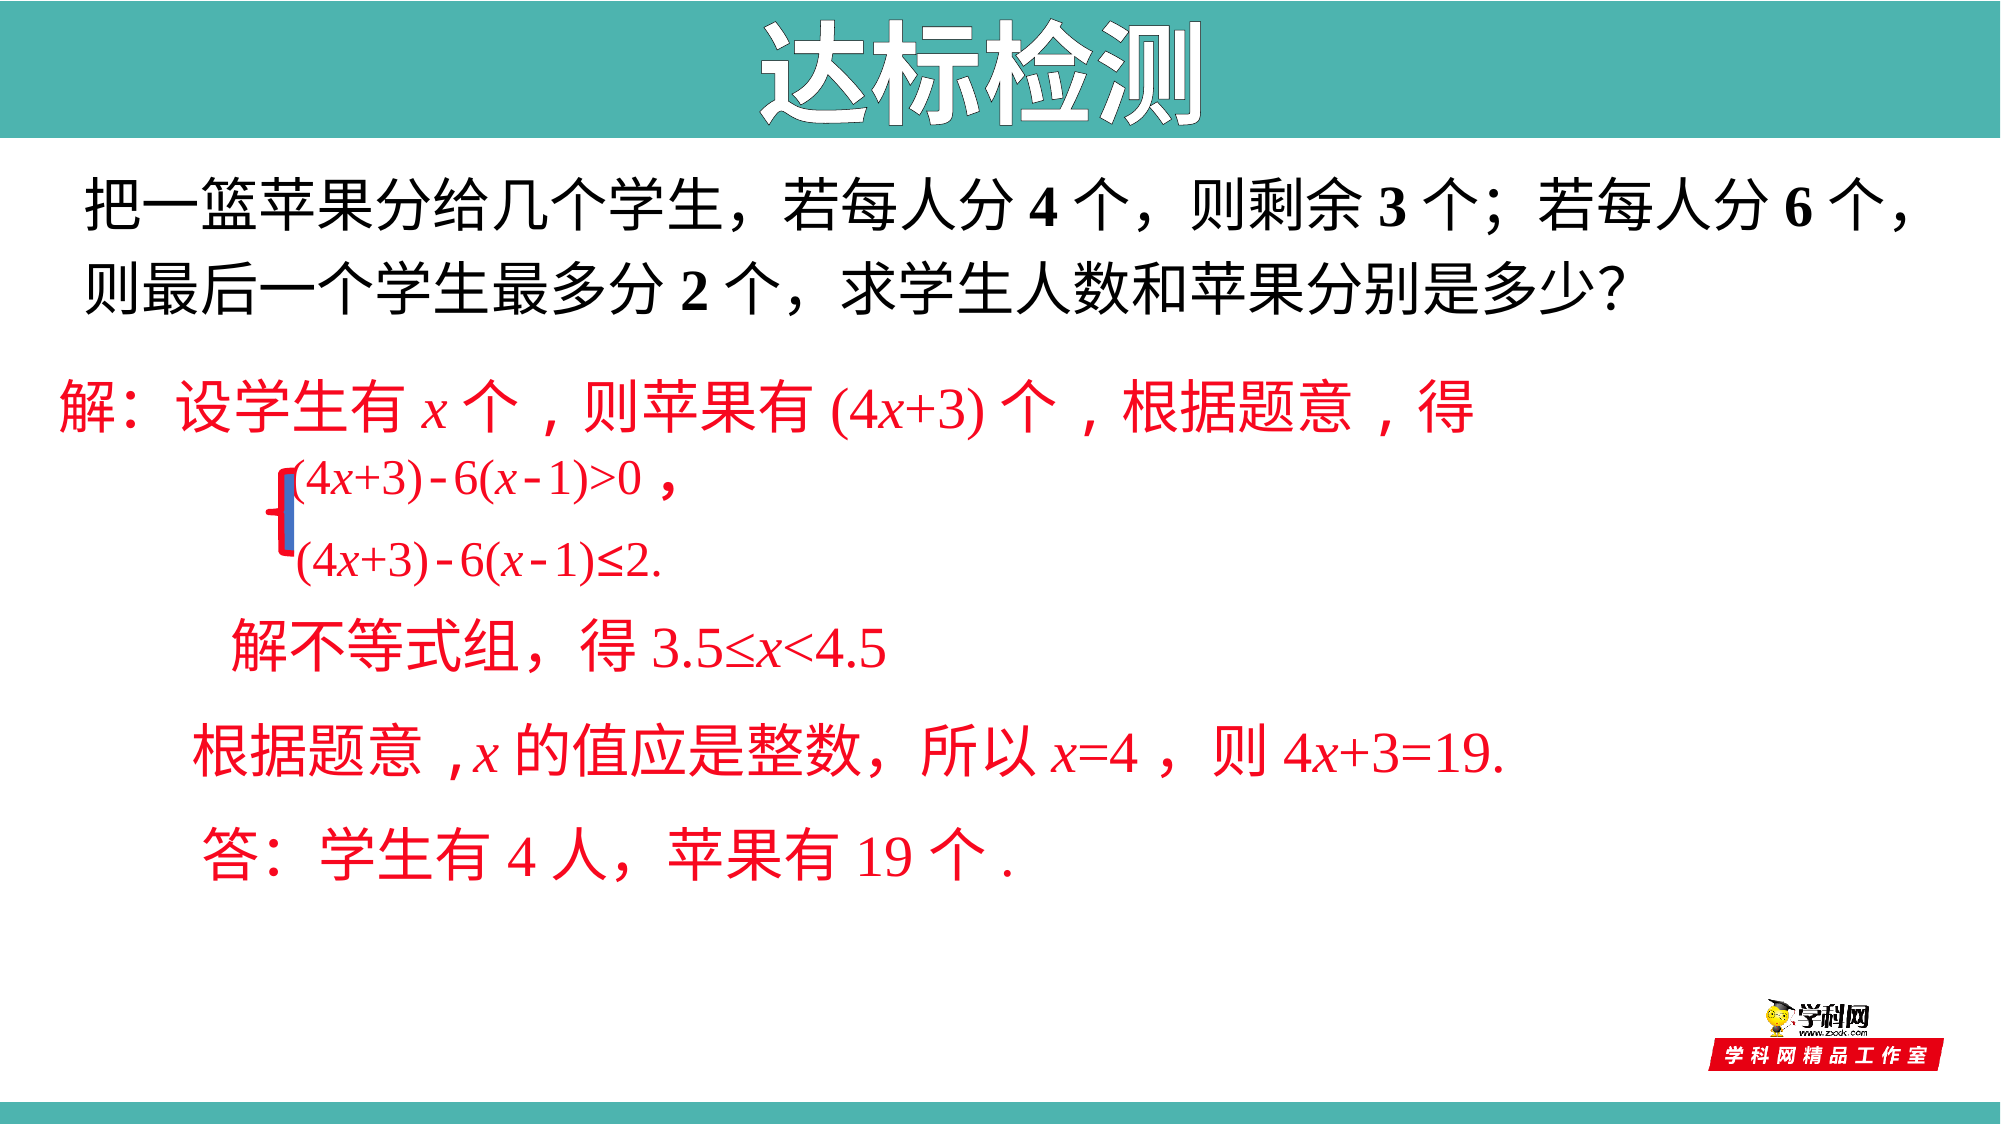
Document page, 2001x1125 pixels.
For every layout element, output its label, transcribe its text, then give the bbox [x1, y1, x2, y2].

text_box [268, 437, 721, 594]
text_box 把一篮苹果分给几个学生，若每人分4个，则剩余3个；若每人分6个，则最后一个学生最多分2个，求学生人数和苹果分别是多少？ [68, 146, 1968, 330]
text_box 解：设学生有x个,则苹果有(4x+3)个,根据题意,得 [43, 363, 1491, 448]
text_box 答：学生有4人，苹果有19个. [187, 810, 1030, 896]
picture [0, 1, 2001, 1124]
text_box 达标检测 [742, 0, 1223, 146]
text_box 根据题意,x的值应是整数，所以x=4，则4x+3=19. [176, 706, 1522, 792]
text_box 解不等式组，得3.5≤x<4.5 [215, 601, 903, 687]
